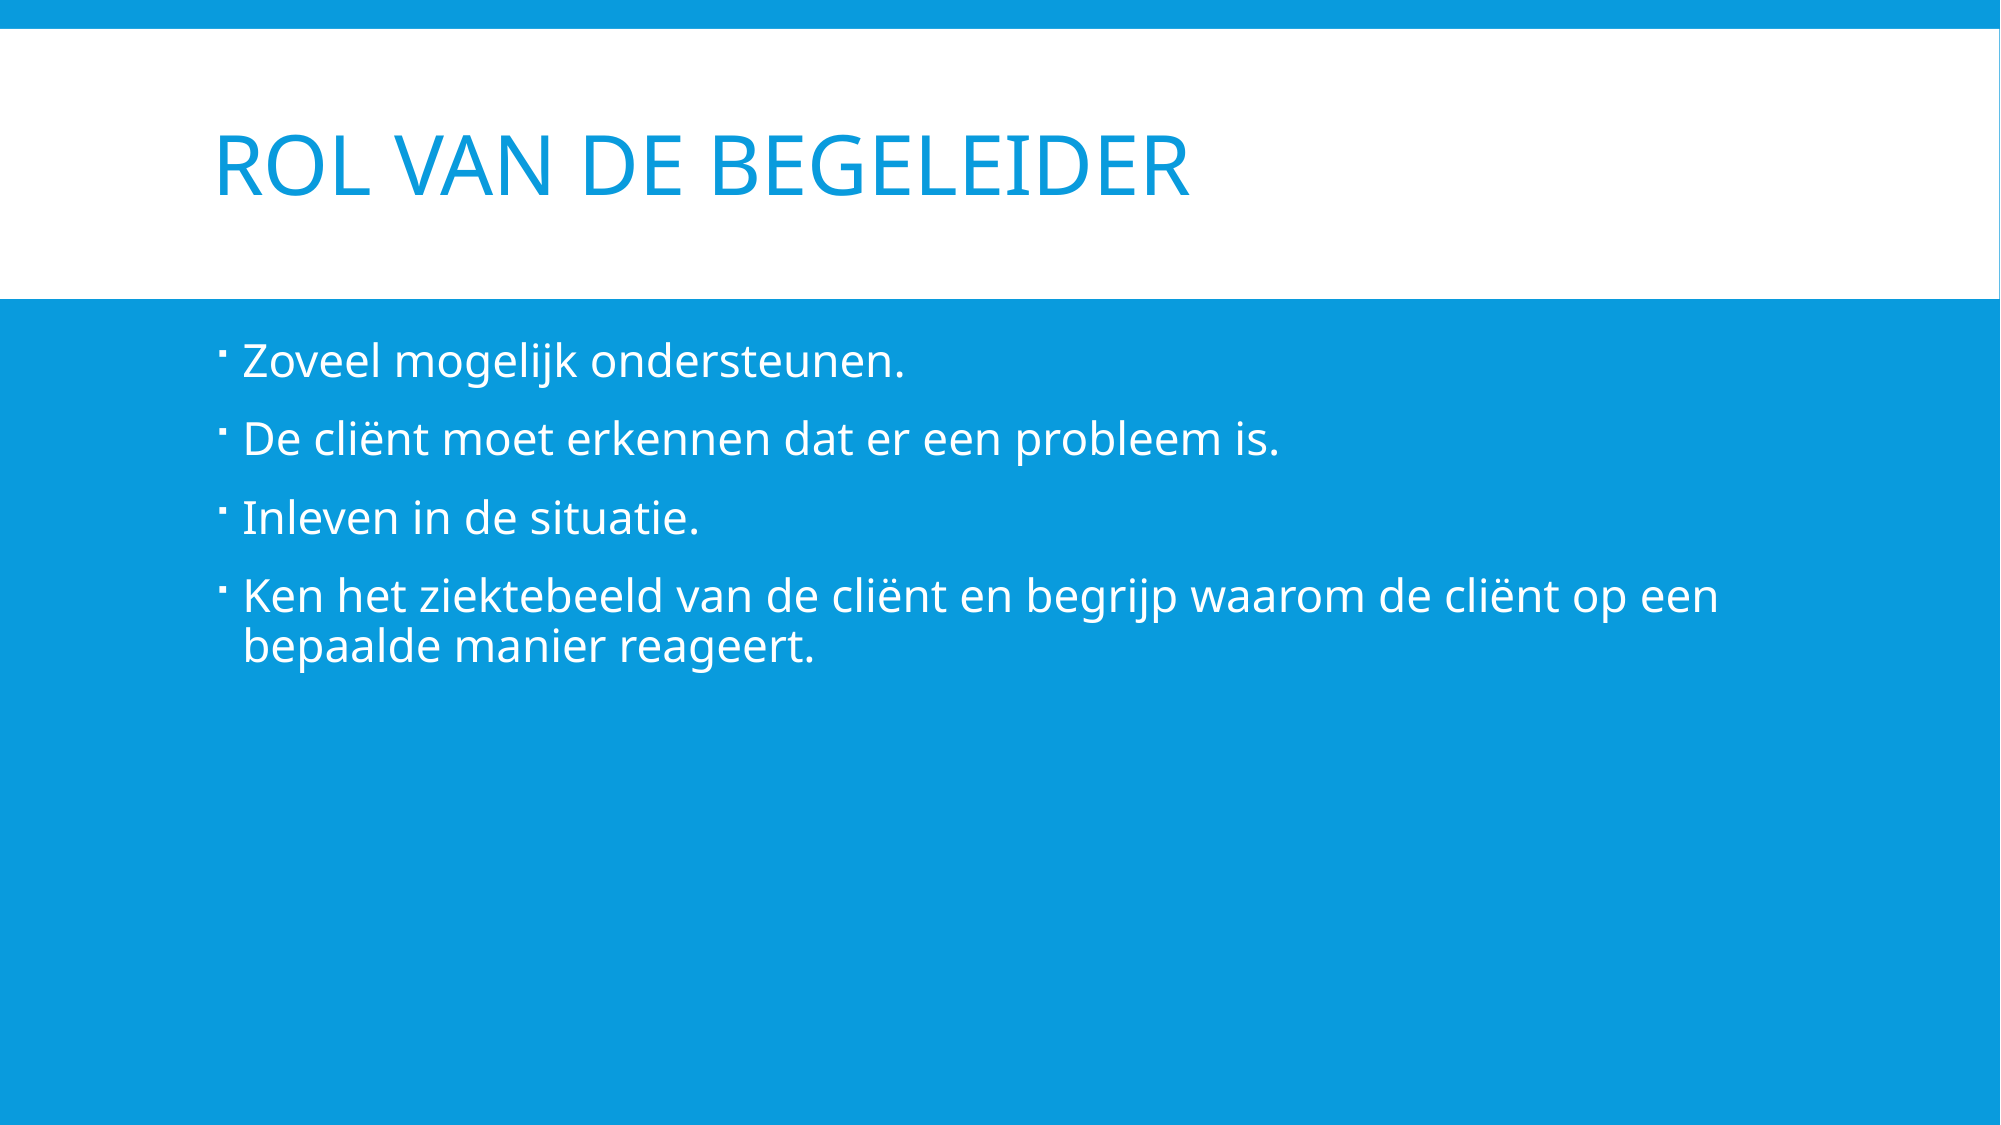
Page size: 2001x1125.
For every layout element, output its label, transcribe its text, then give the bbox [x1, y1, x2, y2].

list Zoveel mogelijk ondersteunen. De cliënt moet erkennen dat er een probleem is. Inleven in de situatie. Ken het ziektebeeld van de cliënt en begrijp waarom de cliënt op een bepaalde manier reageert. [197, 329, 1803, 1020]
title Rol van de begeleider [197, 46, 1803, 295]
